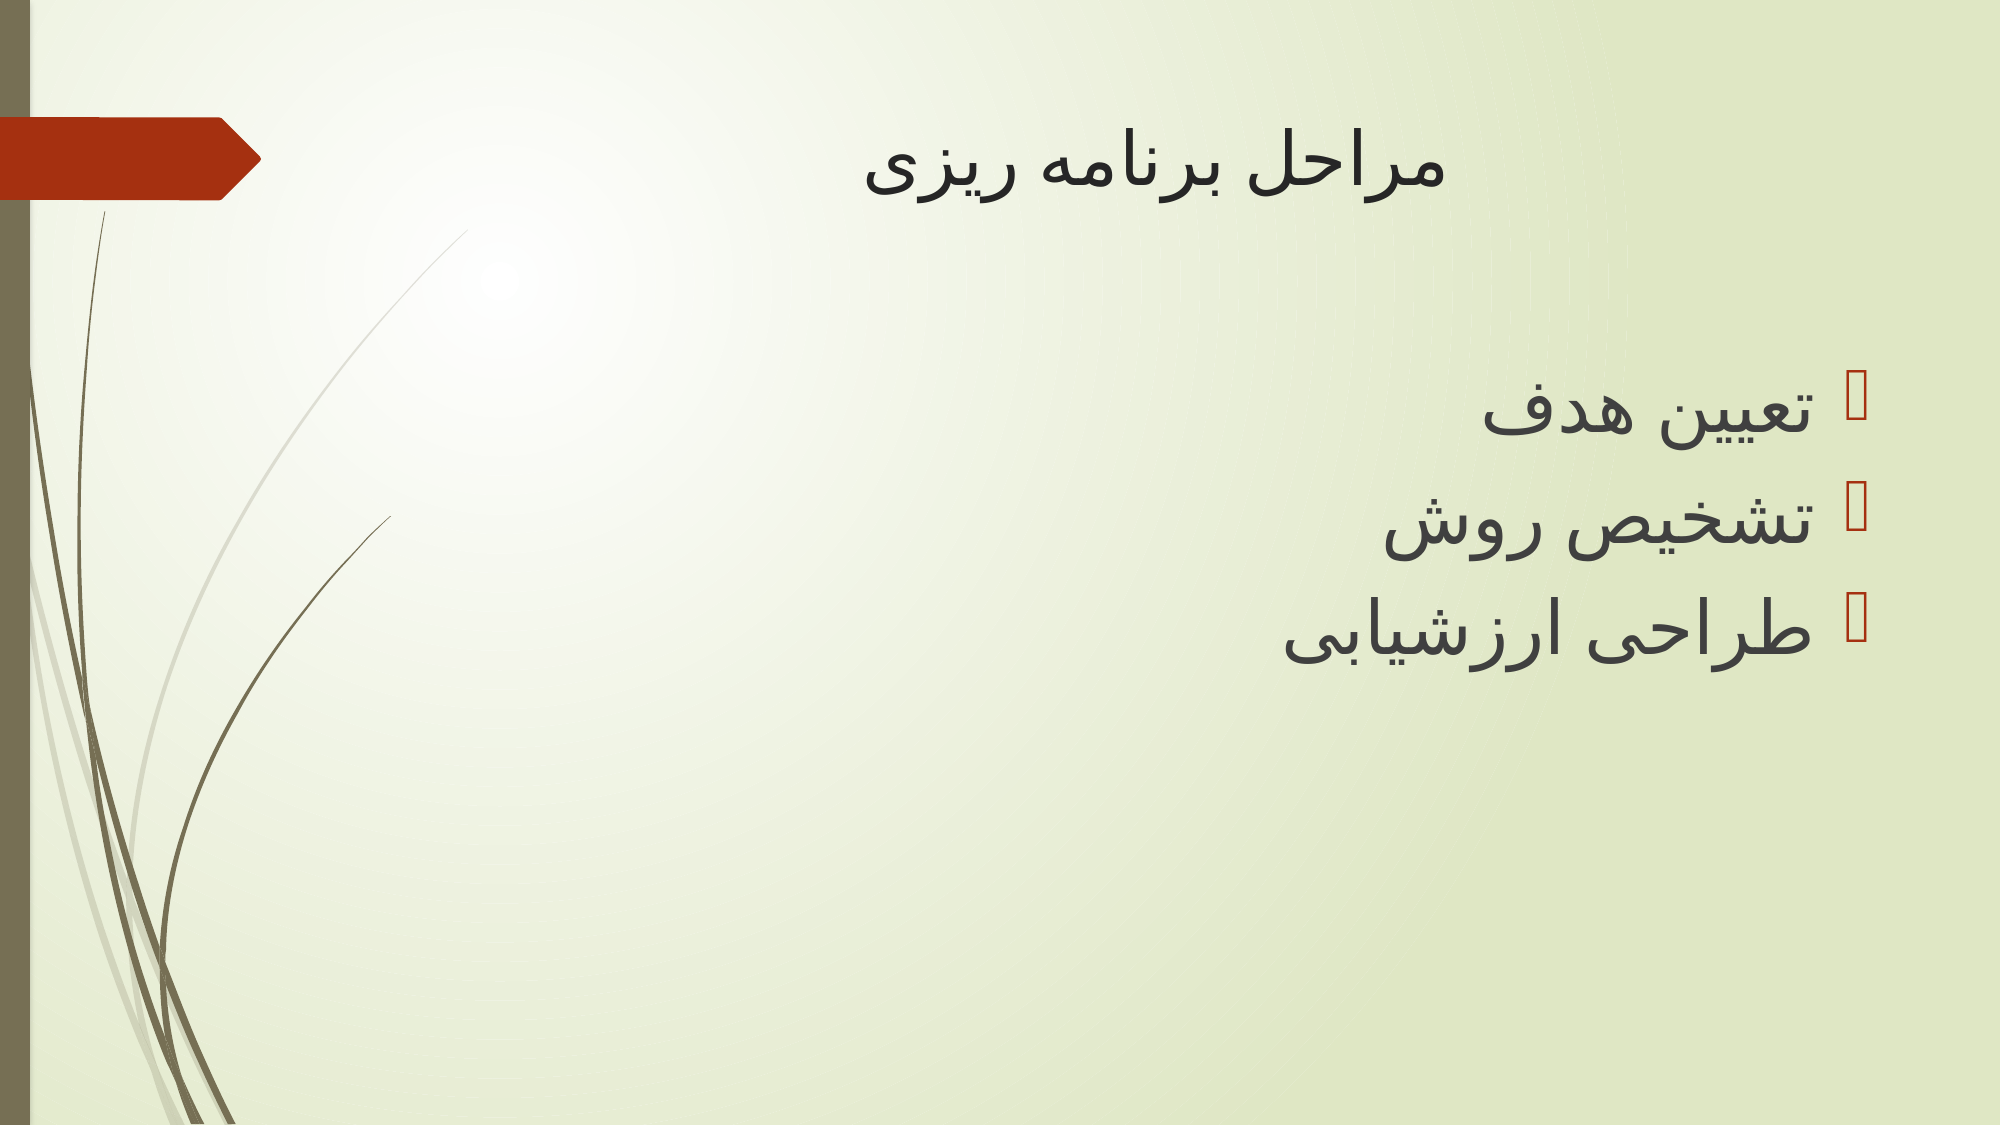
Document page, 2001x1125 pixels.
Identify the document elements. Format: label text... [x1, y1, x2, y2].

title مراحل برنامه ریزی [425, 102, 1888, 313]
list تعیین هدف تشخیص روش طراحی ارزشیابی [424, 350, 1888, 970]
